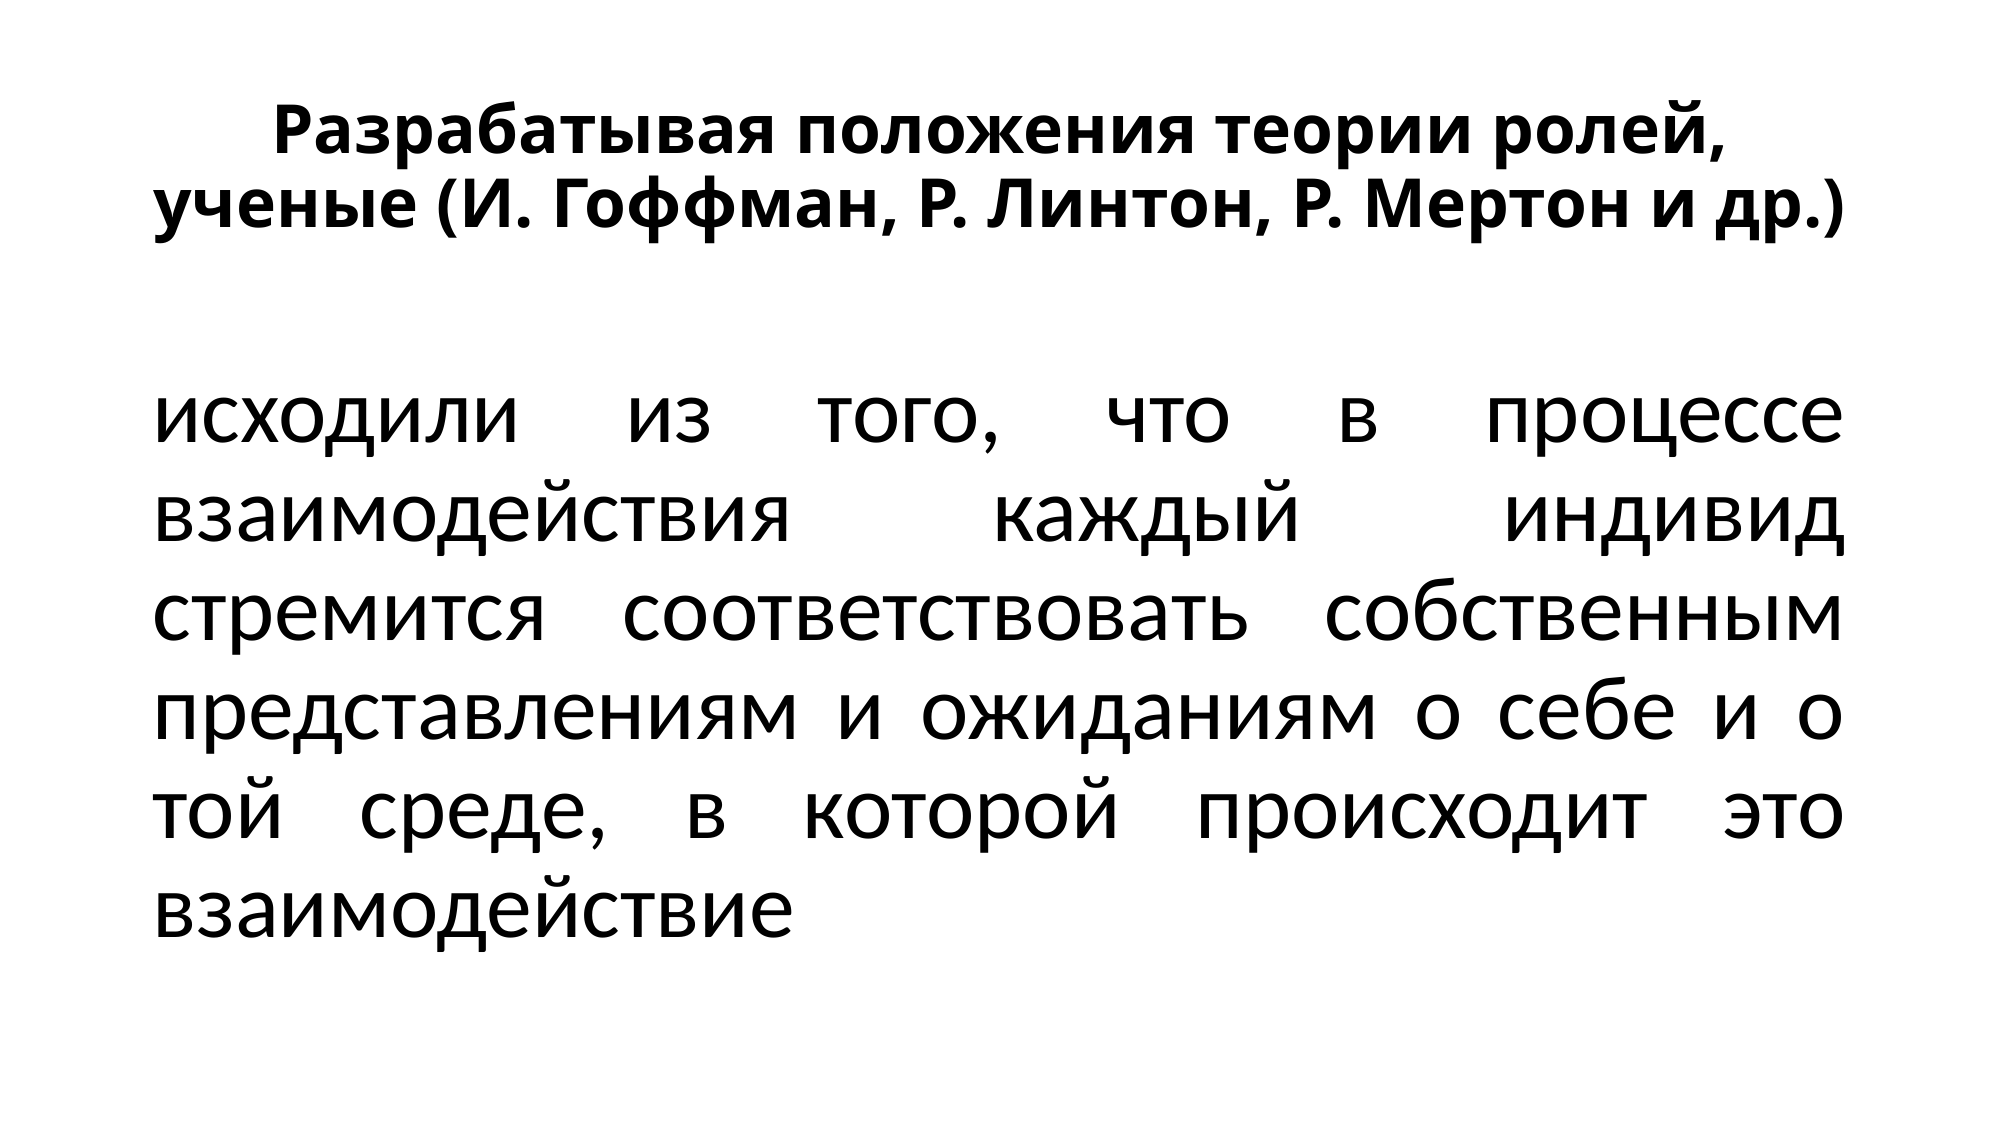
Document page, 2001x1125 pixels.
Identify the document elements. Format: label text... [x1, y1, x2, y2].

list исходили из того, что в процессе взаимодействия каждый индивид стремится соответствовать собственным представлениям и ожиданиям о себе и о той среде, в которой происходит это взаимодействие [137, 355, 1863, 1014]
title Разрабатывая положения теории ролей, ученые (И. Гоффман, Р. Линтон, Р. Мертон и др.) [137, 59, 1863, 278]
